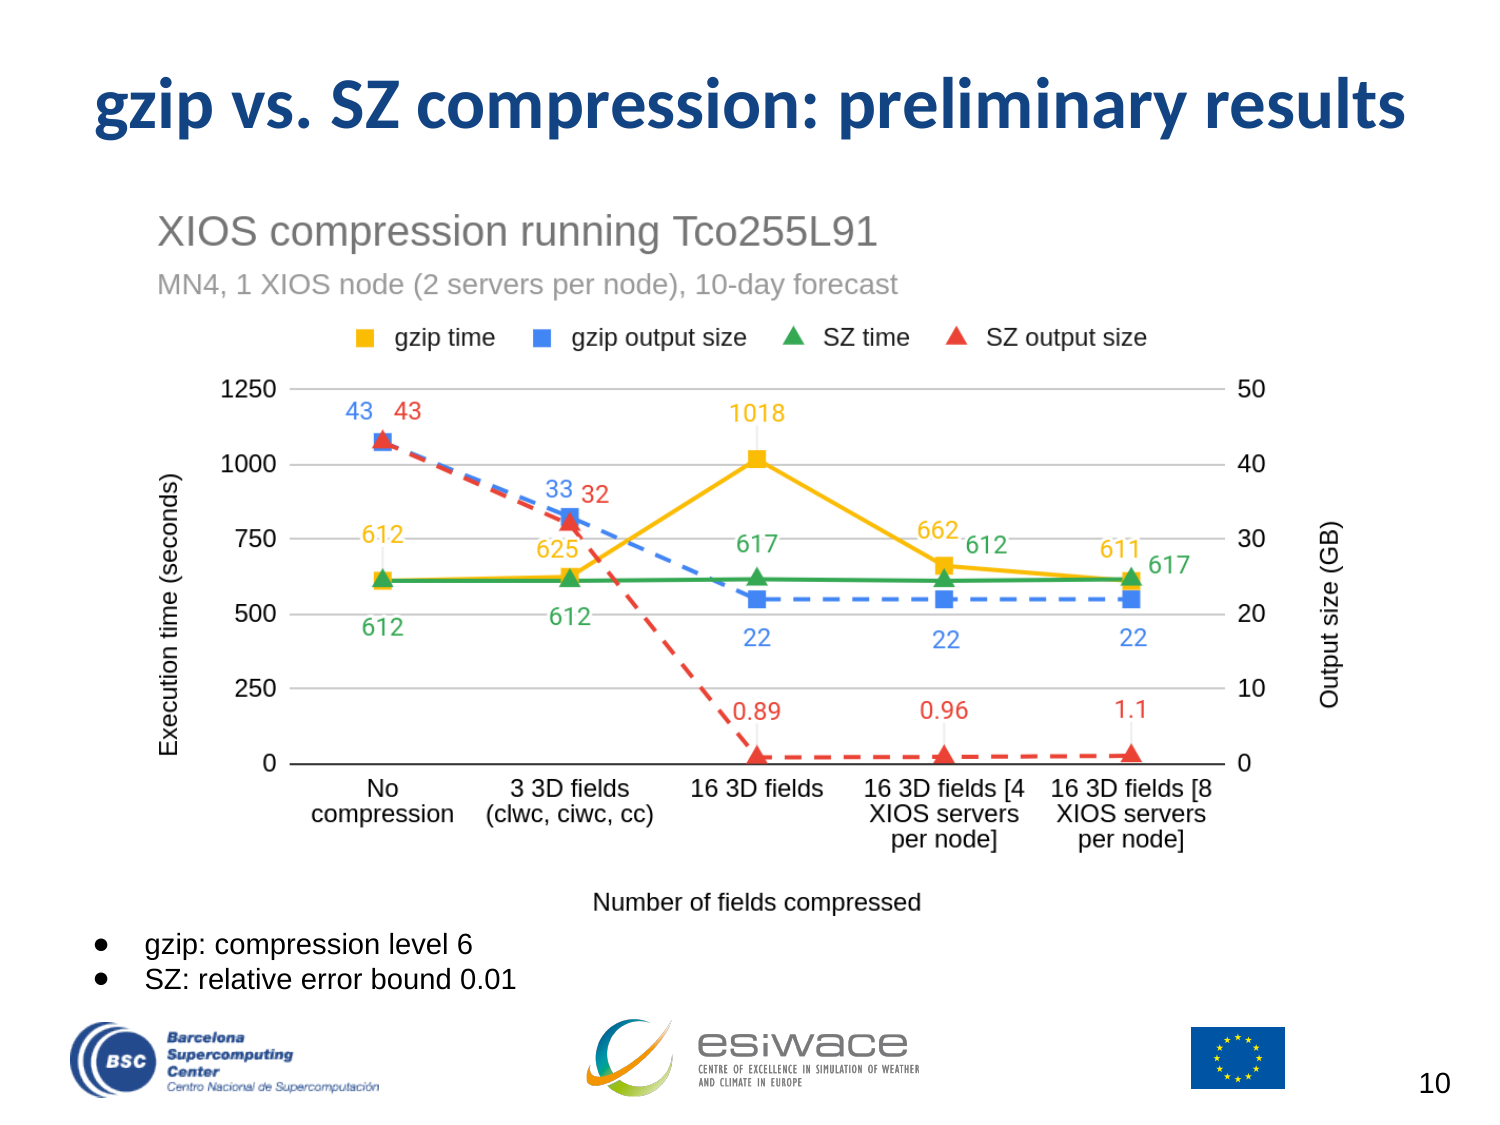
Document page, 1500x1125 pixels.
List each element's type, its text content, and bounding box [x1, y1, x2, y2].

picture [580, 1017, 920, 1099]
picture [70, 1022, 379, 1098]
picture [1190, 1027, 1285, 1090]
picture [118, 172, 1382, 955]
text_box gzip: compression level 6 SZ: relative error bound 0.01 [54, 910, 556, 1011]
slide_number ‹#› [1403, 1038, 1494, 1125]
title gzip vs. SZ compression: preliminary results [76, 35, 1427, 174]
